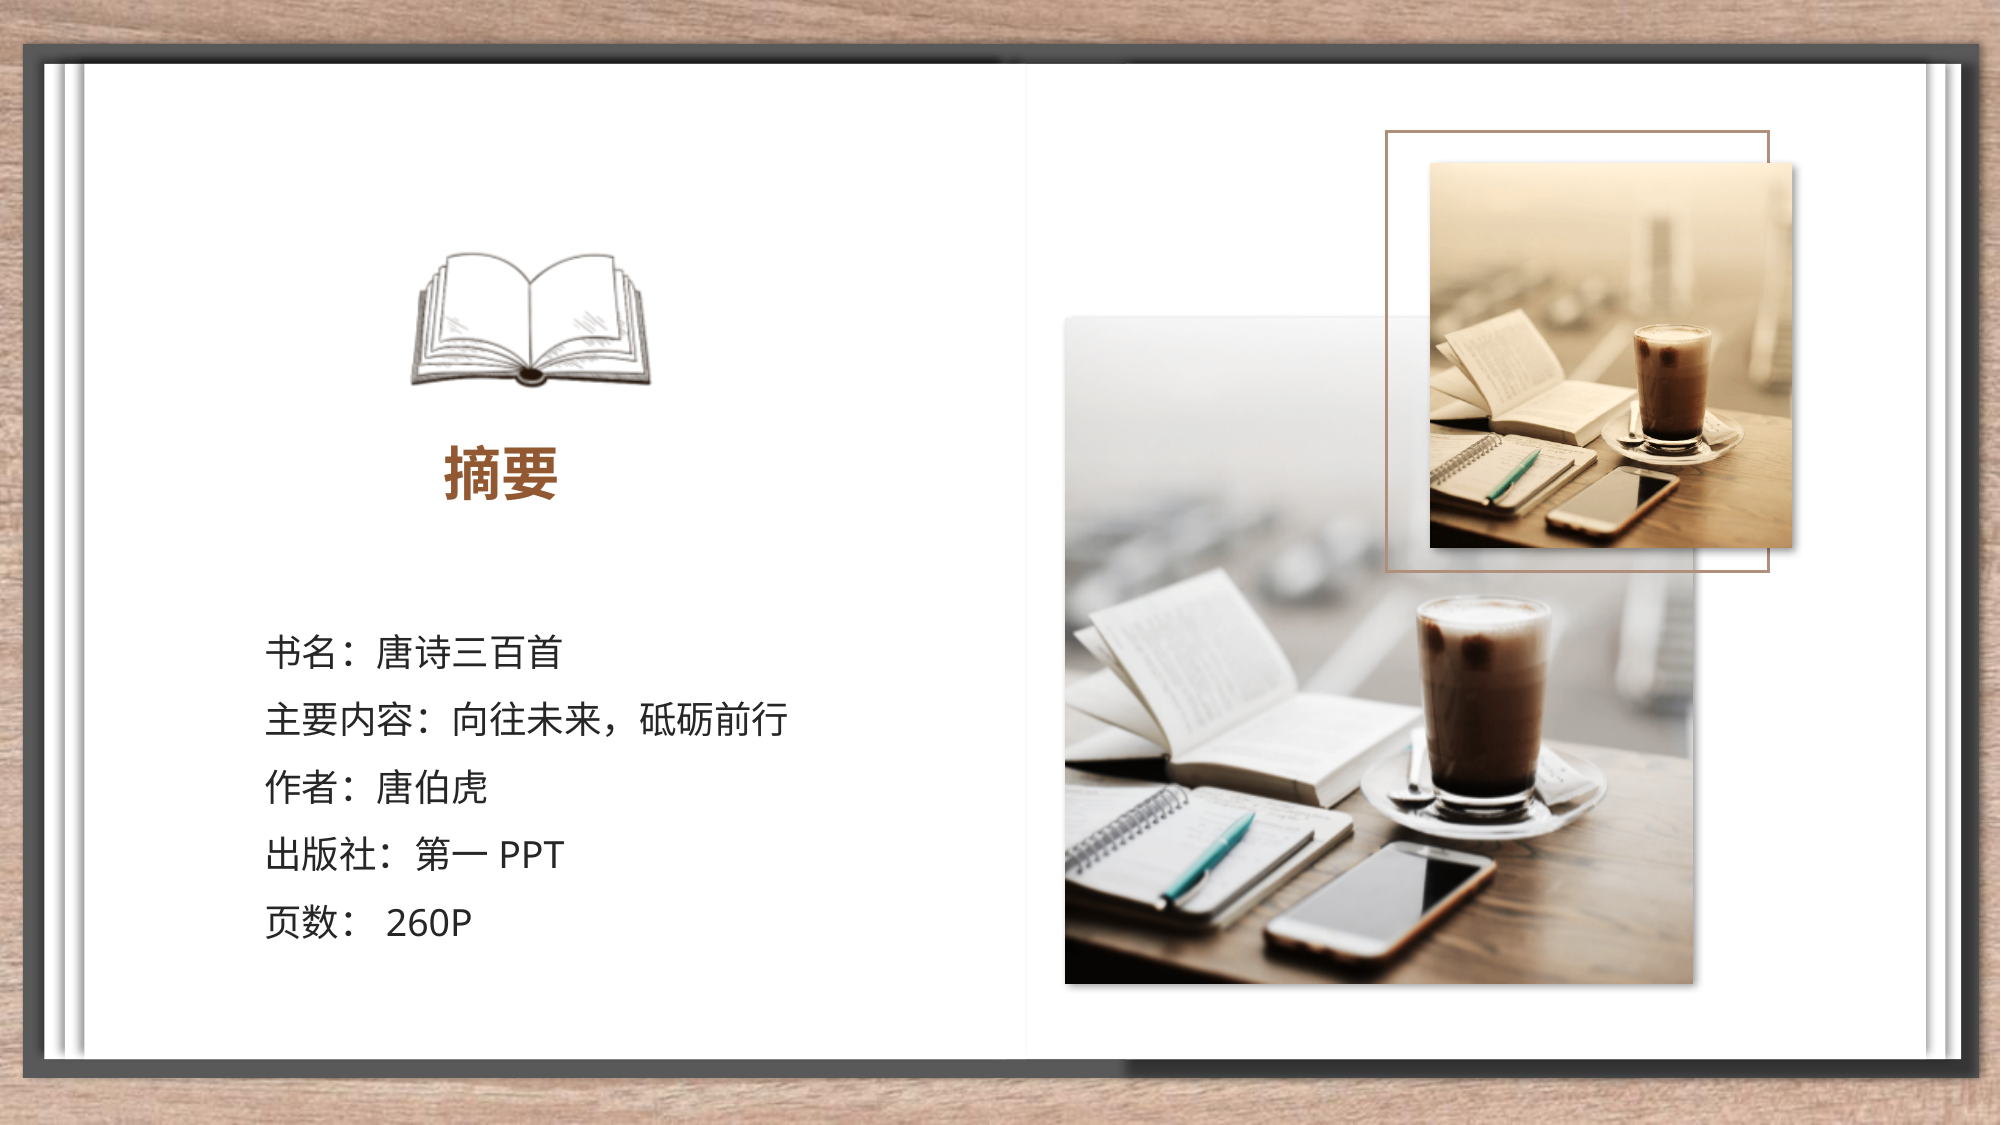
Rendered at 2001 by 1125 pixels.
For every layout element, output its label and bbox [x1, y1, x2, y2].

text_box [44, 63, 1962, 1060]
text_box [1386, 131, 1793, 572]
picture [0, 0, 2000, 1125]
